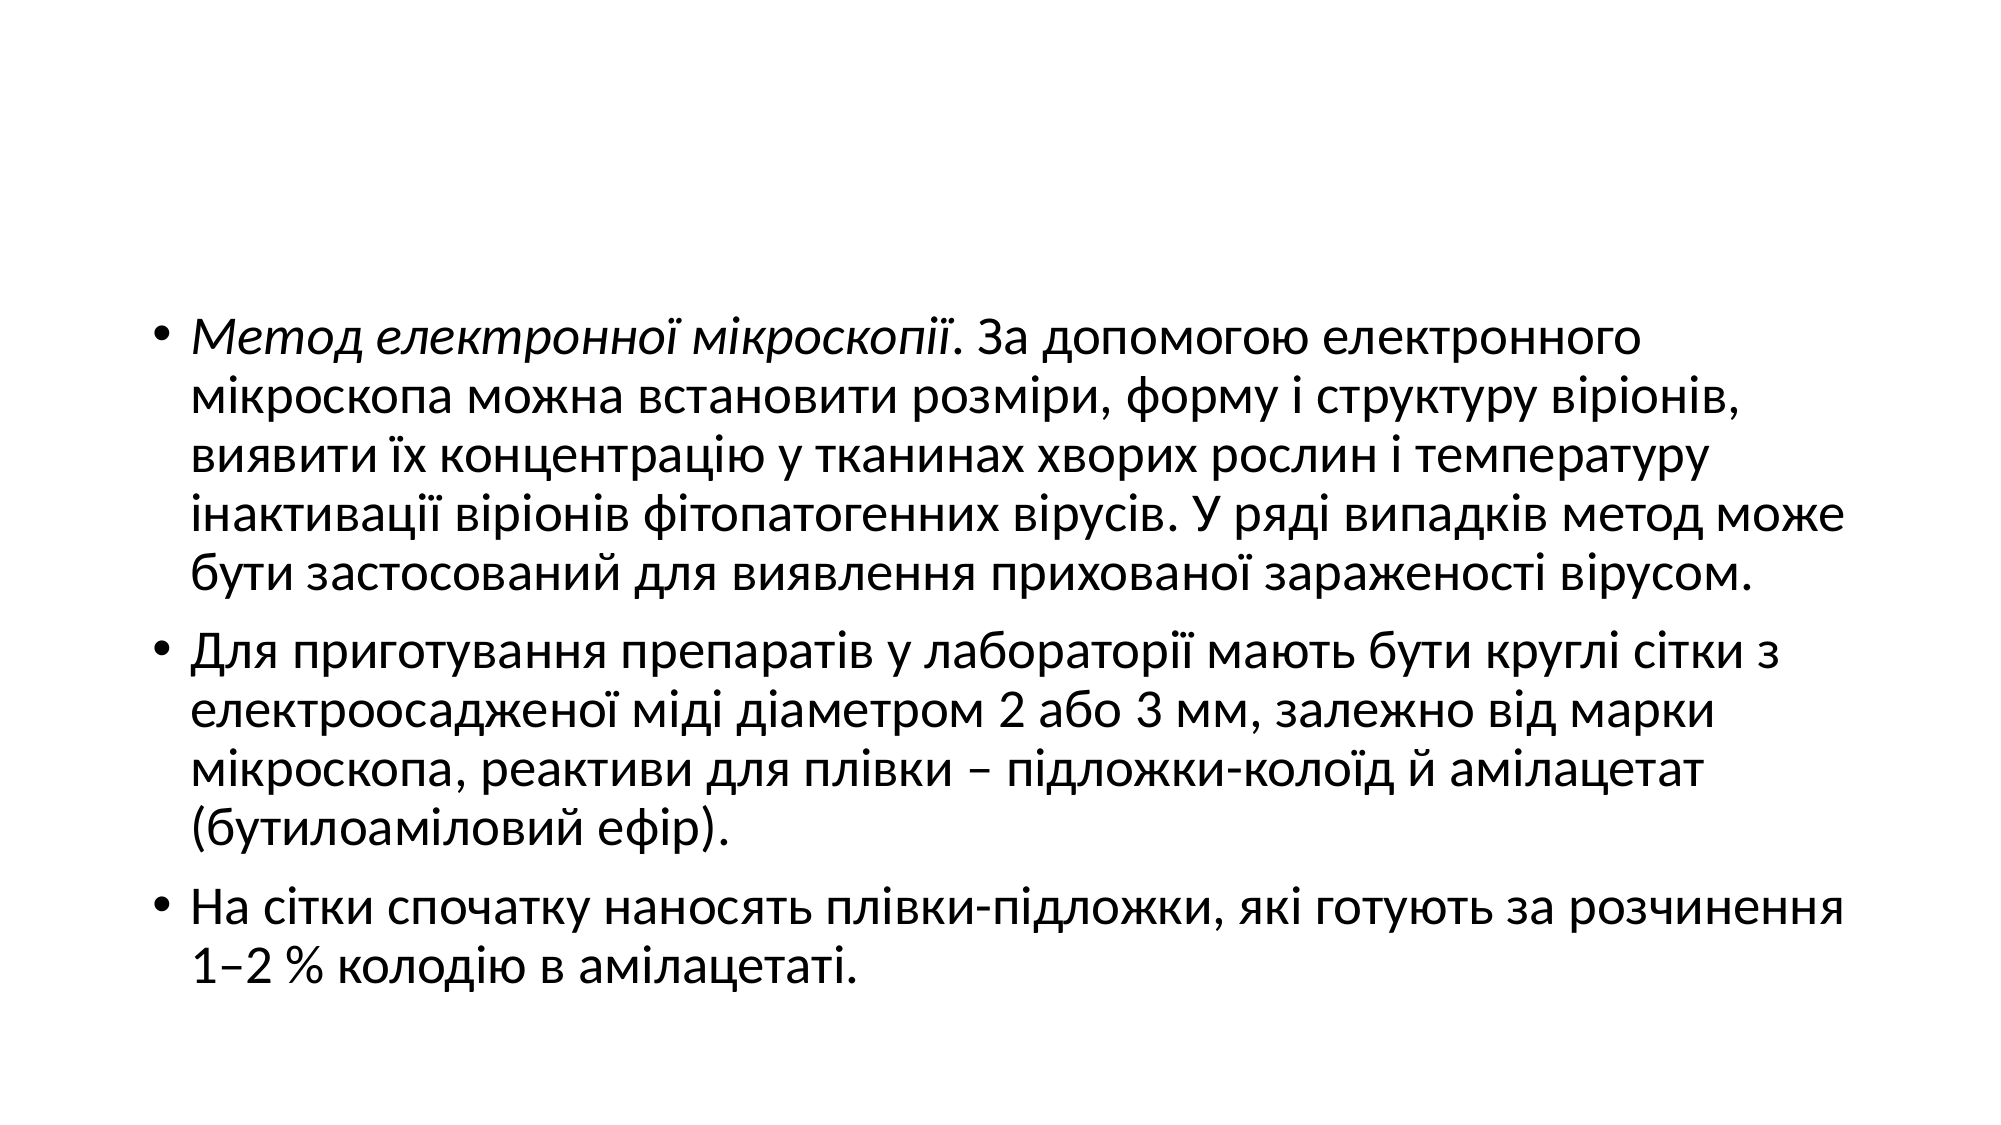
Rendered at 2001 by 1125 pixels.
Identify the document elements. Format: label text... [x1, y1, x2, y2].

list Метод електронної мікроскопії. За допомогою електронного мікроскопа можна встановити розміри, форму і структуру віріонів, виявити їх концентрацію у тканинах хворих рослин і температуру інактивації віріонів фітопатогенних вірусів. У ряді випадків метод може бути застосований для виявлення прихованої зараженості вірусом. Для приготування препаратів у лабораторії мають бути круглі сітки з електроосадженої міді діаметром 2 або 3 мм, залежно від марки мікроскопа, реактиви для плівки – підложки-колоїд й амілацетат (бутилоаміловий ефір). На сітки спочатку наносять плівки-підложки, які готують за розчинення 1–2 % колодію в амілацетаті. [137, 299, 1863, 1014]
